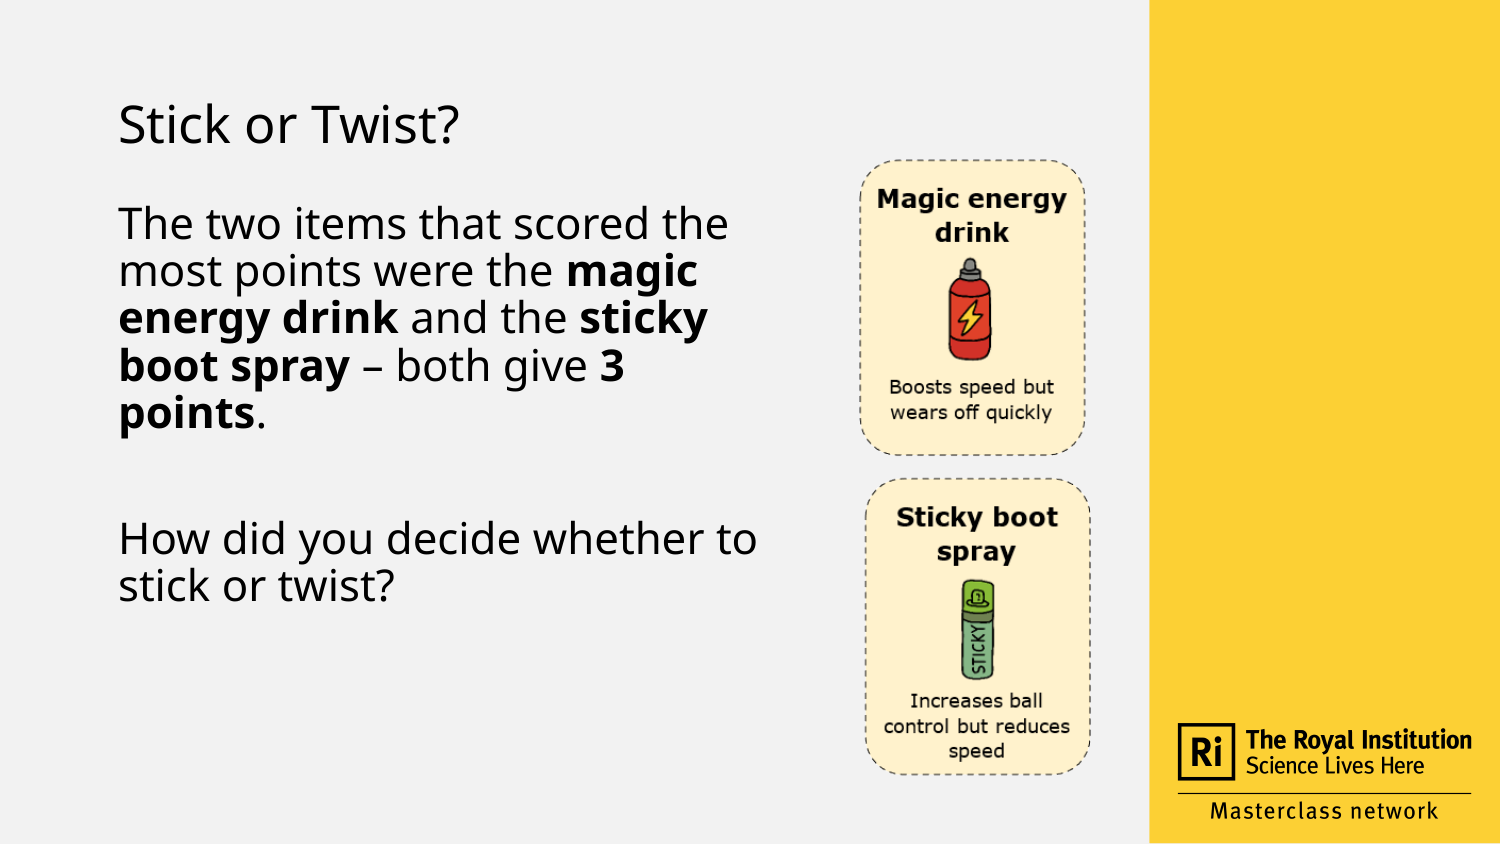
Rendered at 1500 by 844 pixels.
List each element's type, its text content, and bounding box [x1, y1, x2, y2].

picture [1149, 702, 1500, 844]
picture [841, 156, 1105, 780]
title Stick or Twist? [103, 44, 1397, 208]
list The two items that scored the most points were the magic energy drink and the sticky boot spray – both give 3 points. How did you decide whether to stick or twist? [103, 194, 782, 730]
